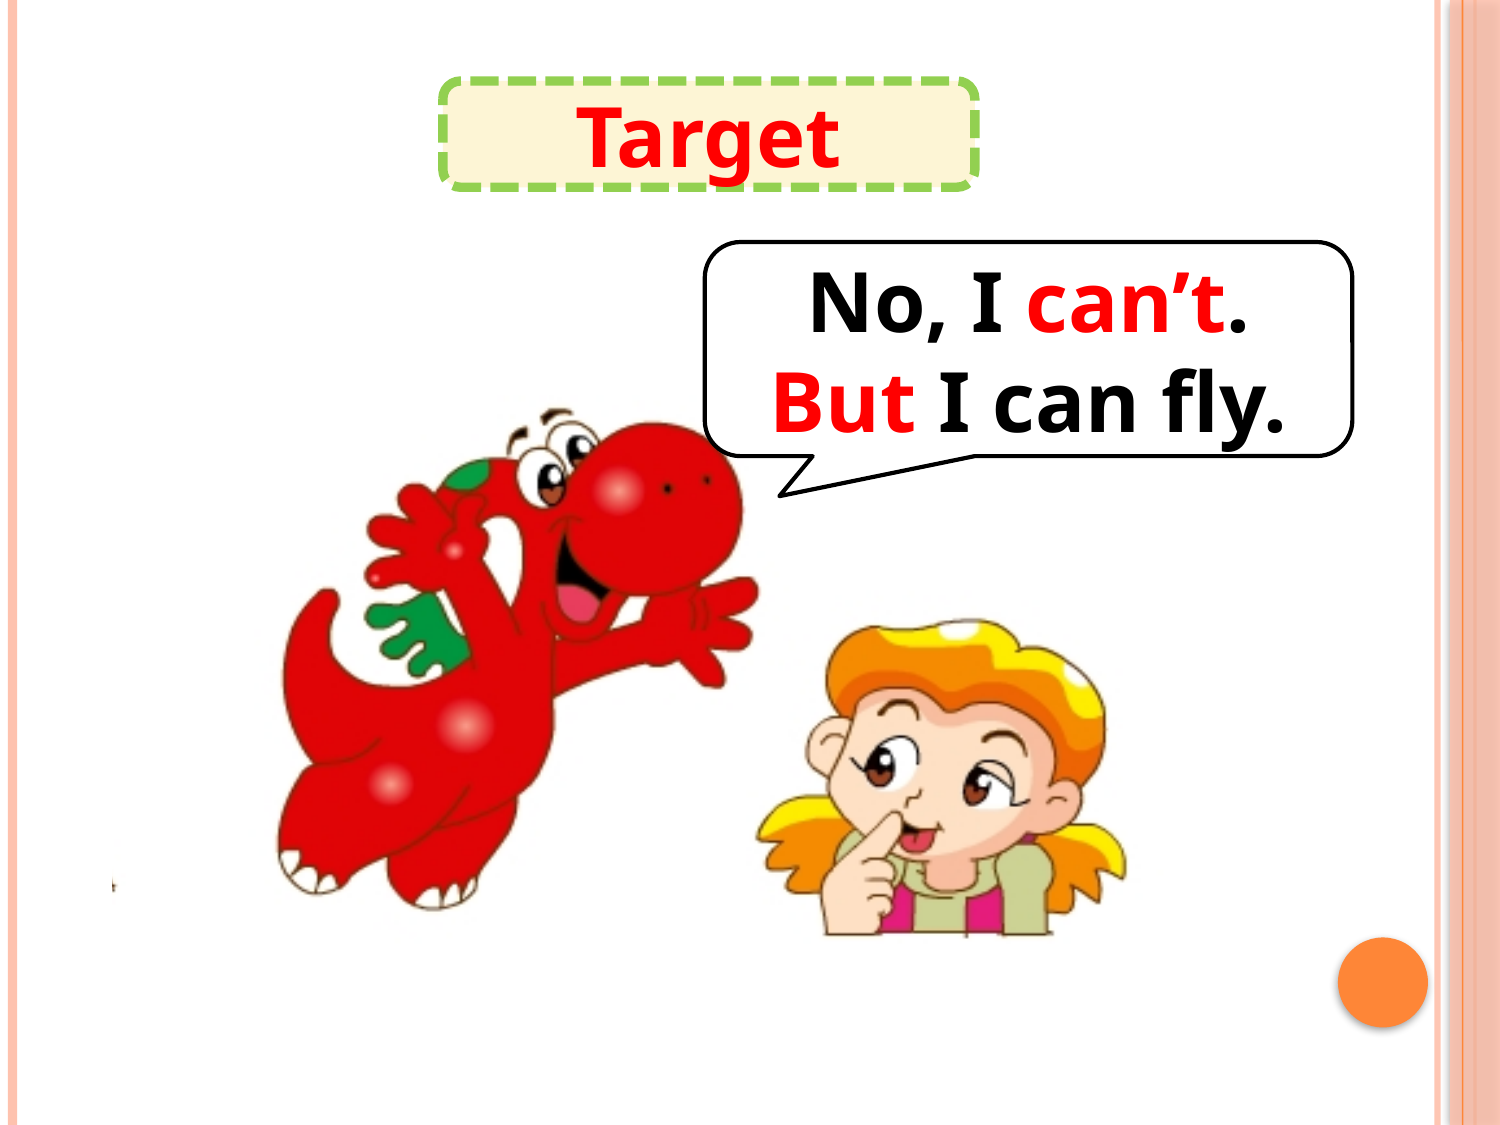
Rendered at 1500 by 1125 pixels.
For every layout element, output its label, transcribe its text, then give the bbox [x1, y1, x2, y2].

text_box No, I can’t. But I can fly. [710, 239, 1355, 459]
picture [111, 258, 1206, 1125]
text_box Target [440, 78, 977, 190]
